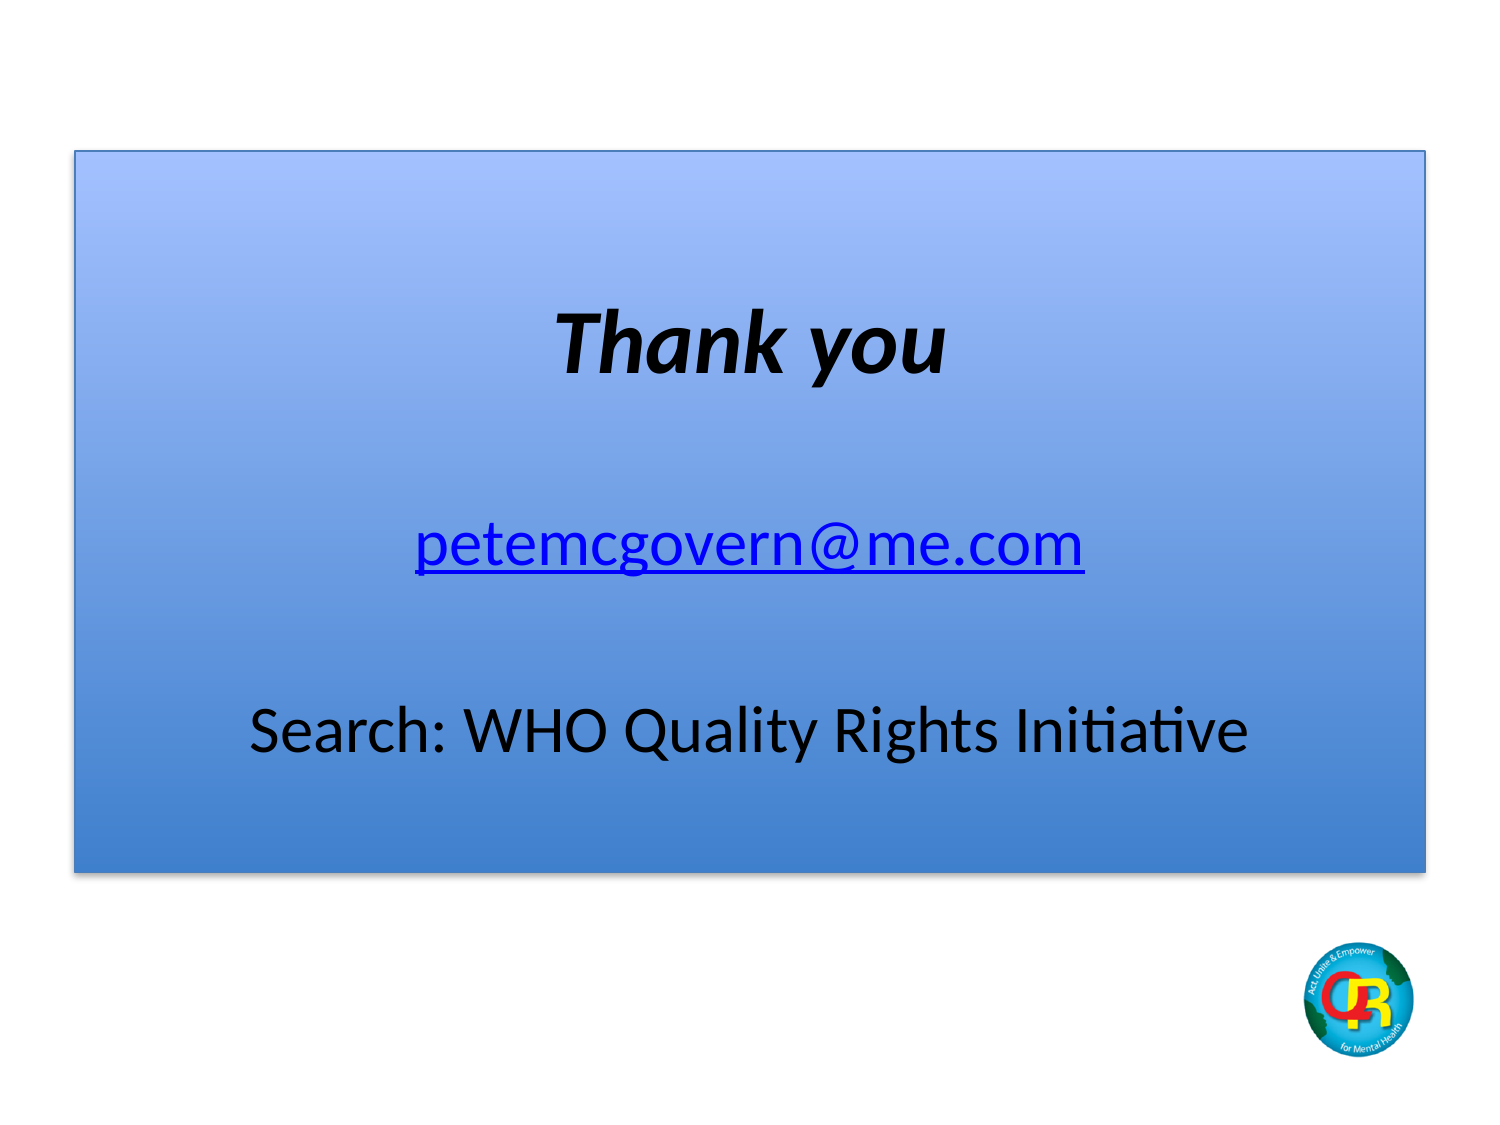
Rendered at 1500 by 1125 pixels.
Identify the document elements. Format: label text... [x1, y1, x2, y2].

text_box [1257, 904, 1467, 1093]
list Thank you petemcgovern@me.com Search: WHO Quality Rights Initiative [74, 150, 1426, 873]
